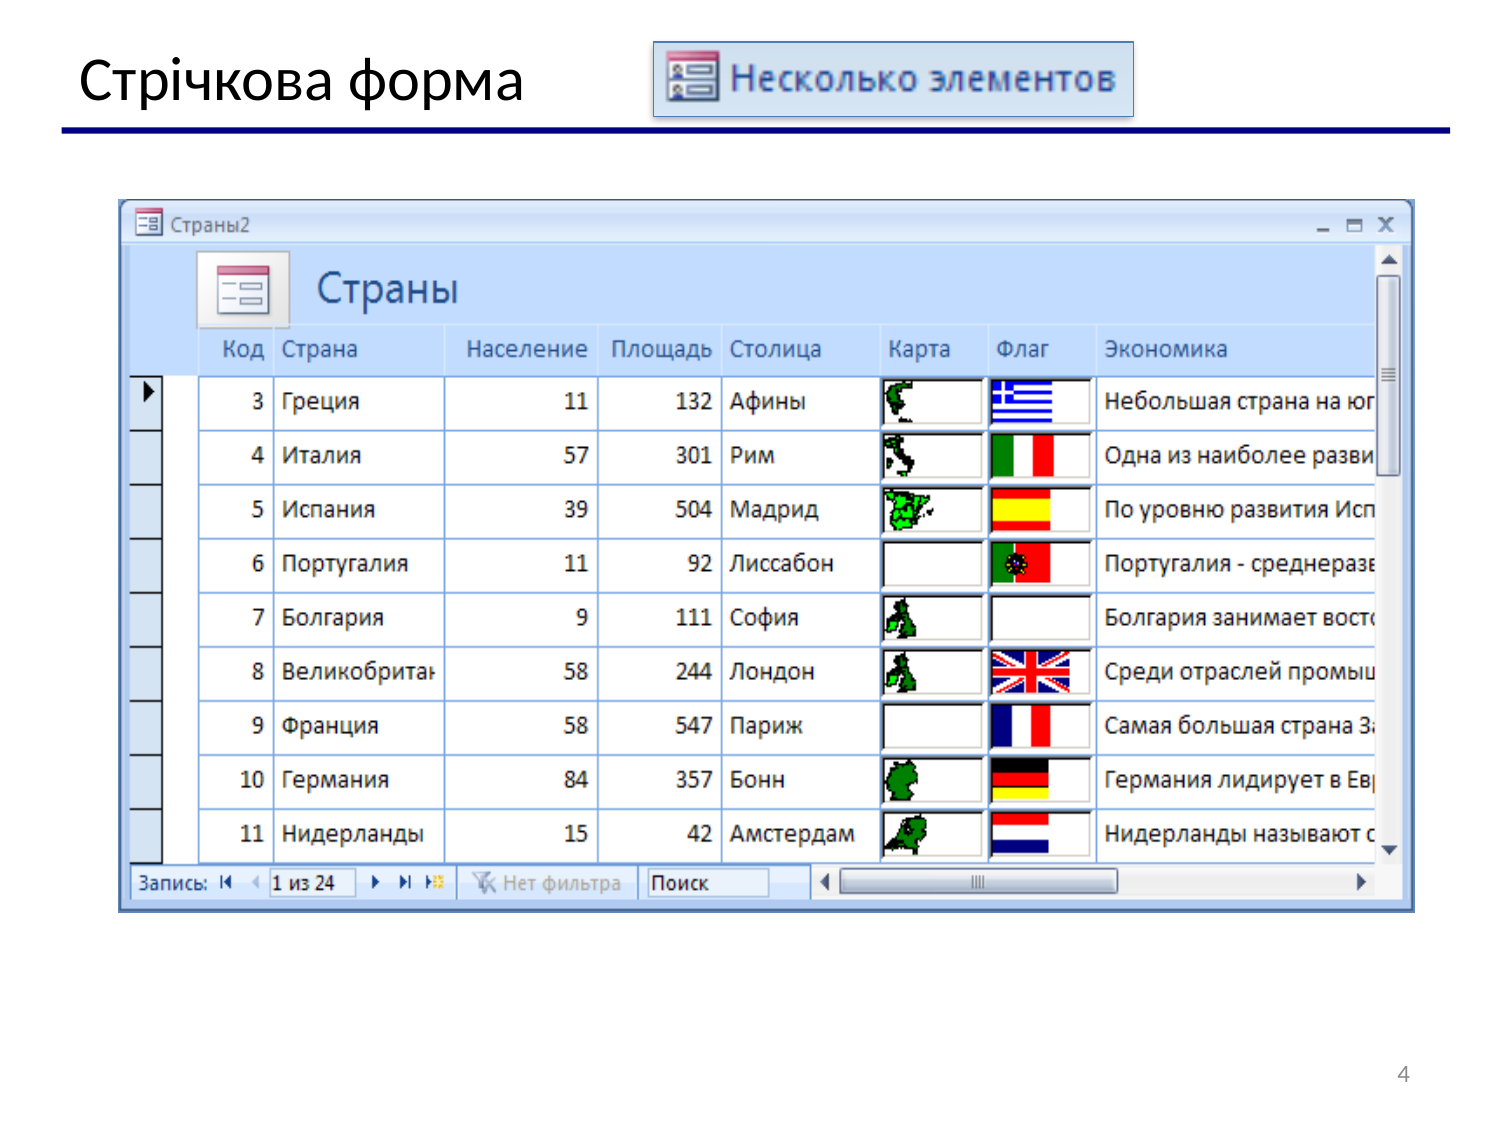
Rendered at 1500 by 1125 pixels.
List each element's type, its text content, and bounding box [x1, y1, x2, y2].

slide_number 4 [1074, 1042, 1425, 1103]
picture [653, 42, 1133, 116]
text_box Стрічкова форма [64, 31, 1401, 121]
picture [117, 199, 1415, 913]
